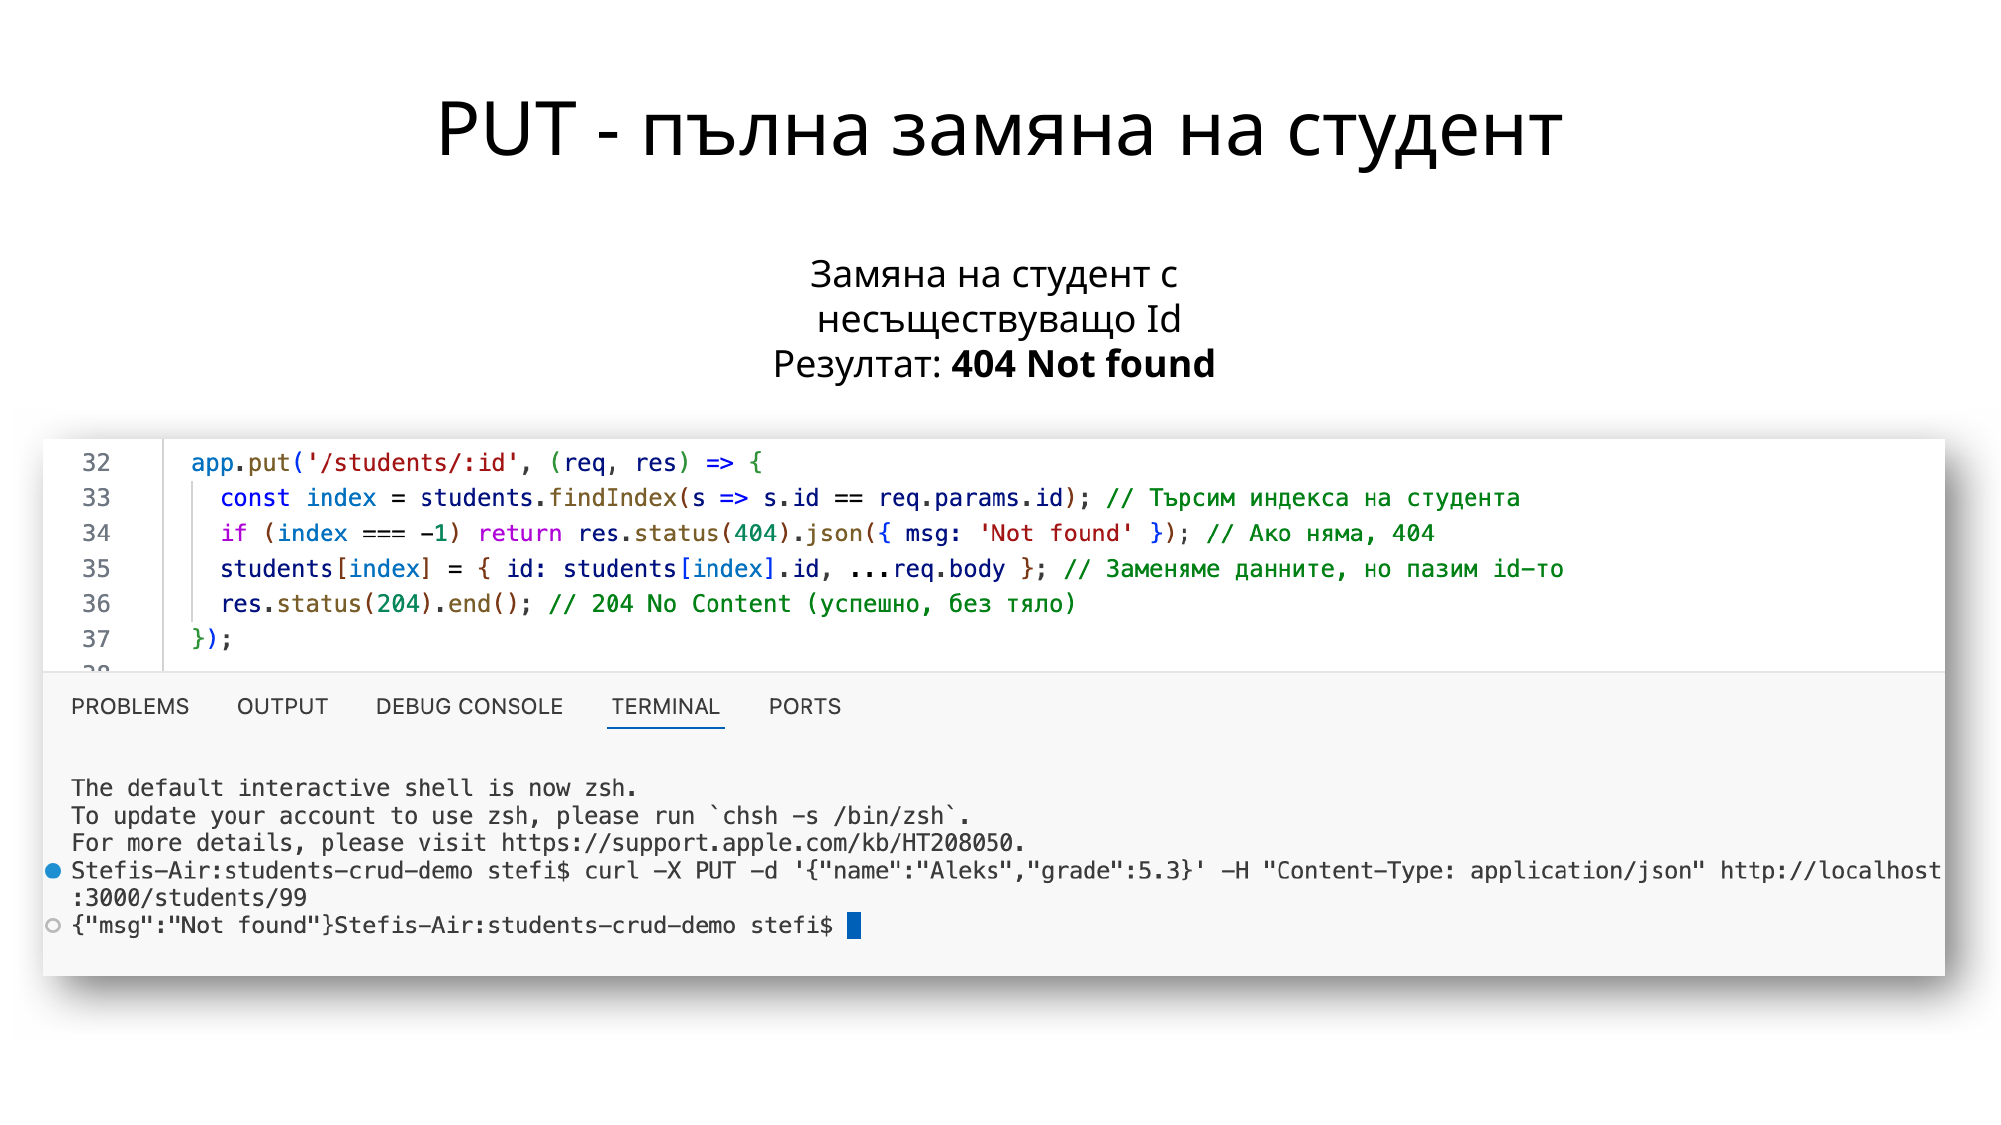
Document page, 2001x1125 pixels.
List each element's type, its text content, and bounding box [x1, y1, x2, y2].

text_box Замяна на студент с несъществуващо Id Резултат: 404 Not found [746, 242, 1243, 421]
title PUT - пълна замяна на студент [135, 44, 1865, 179]
picture [42, 438, 1946, 977]
